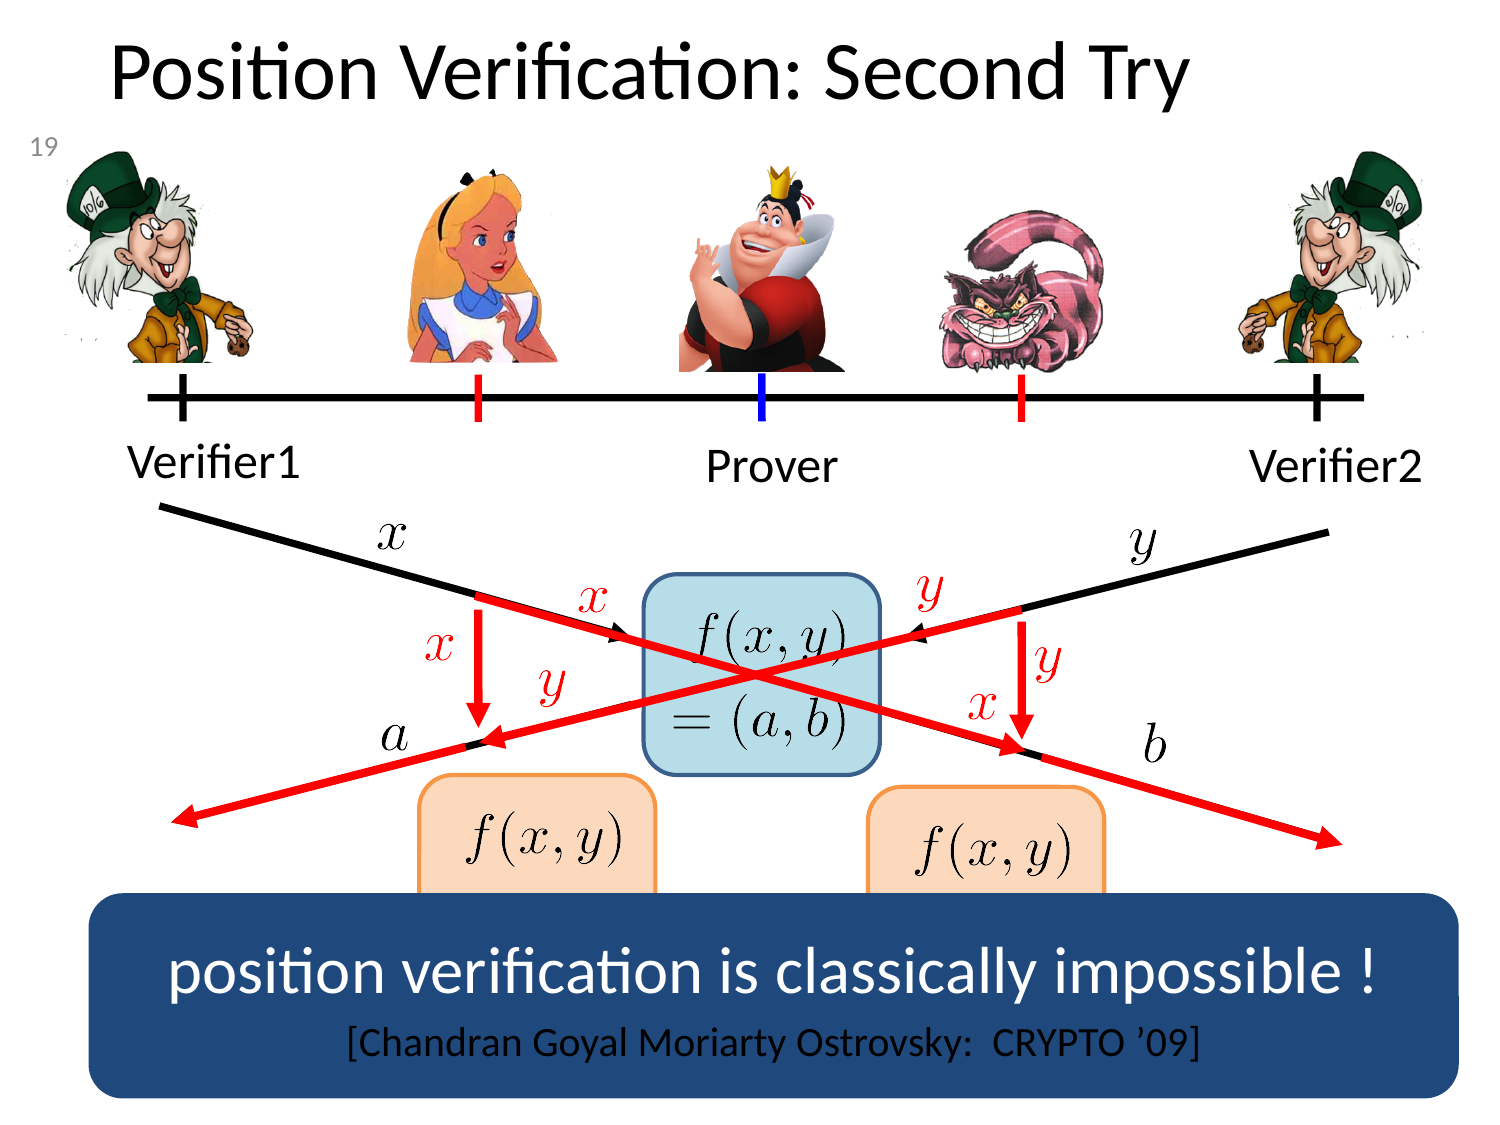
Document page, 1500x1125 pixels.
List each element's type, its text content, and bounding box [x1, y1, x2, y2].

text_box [1031, 646, 1062, 740]
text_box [64, 149, 337, 497]
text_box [170, 704, 633, 823]
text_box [478, 573, 1022, 743]
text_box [867, 786, 1105, 988]
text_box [1233, 149, 1459, 502]
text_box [891, 713, 1341, 844]
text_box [643, 760, 881, 776]
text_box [418, 774, 656, 977]
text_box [418, 646, 469, 729]
title Position Verification: Second Try [94, 8, 1471, 149]
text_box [903, 526, 1330, 639]
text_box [938, 209, 1105, 423]
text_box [159, 505, 633, 639]
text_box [474, 740, 1027, 752]
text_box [678, 160, 916, 502]
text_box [407, 168, 559, 423]
text_box position verification is classically impossible ! [Chandran Goyal Moriarty Ostrovsky: CRYPTO ’09] [86, 891, 1461, 1101]
